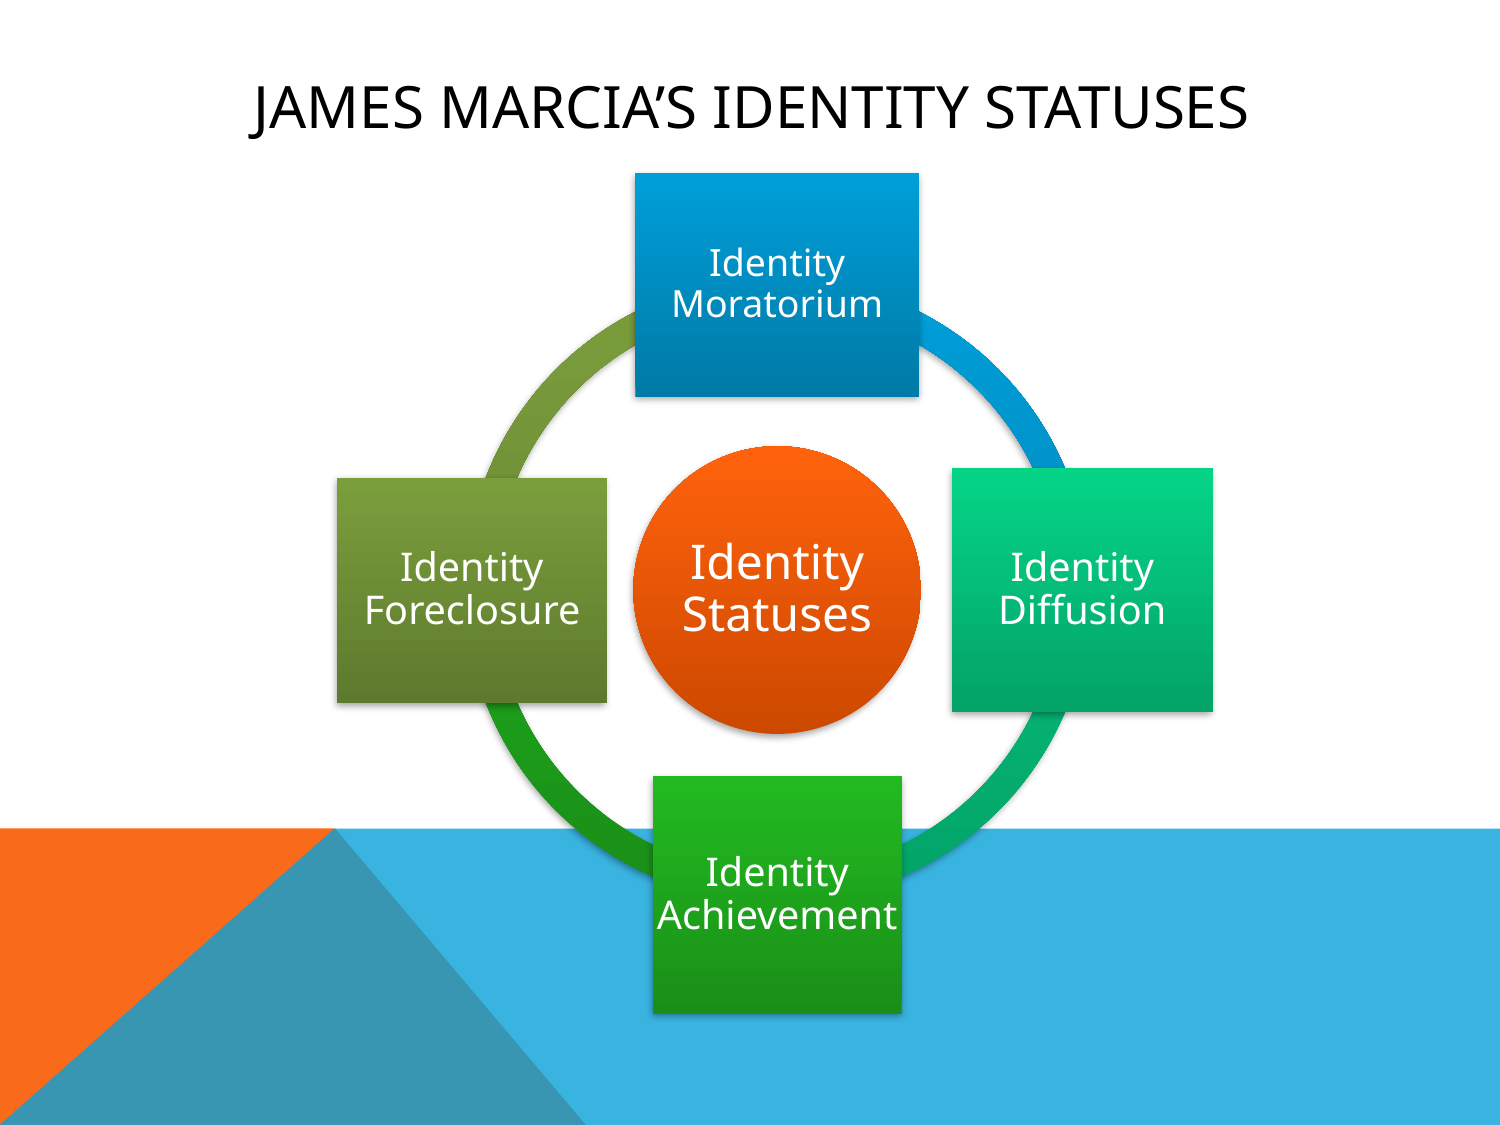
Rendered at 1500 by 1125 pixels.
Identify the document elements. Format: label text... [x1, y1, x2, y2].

title James Marcia’s Identity Statuses [135, 60, 1369, 150]
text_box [187, 187, 1363, 1001]
